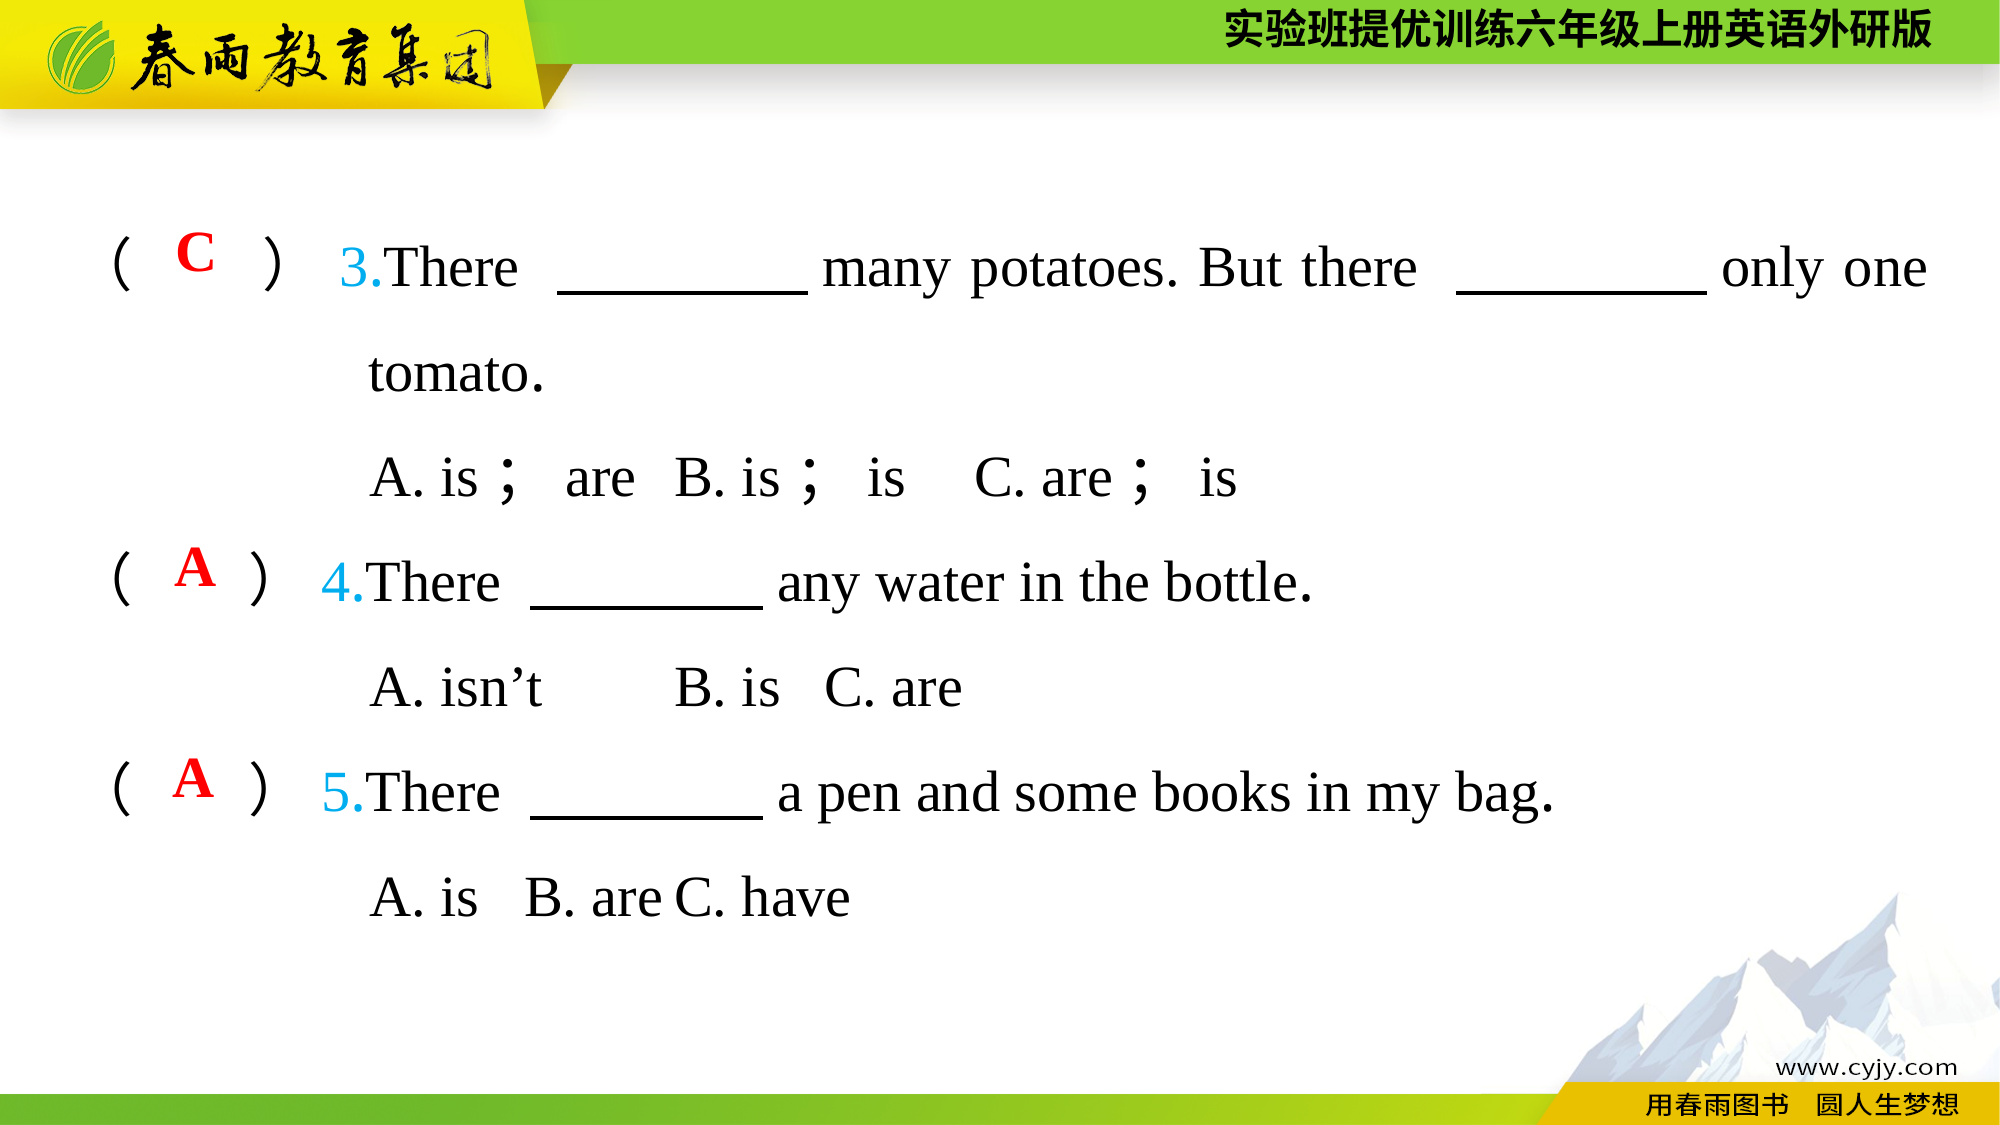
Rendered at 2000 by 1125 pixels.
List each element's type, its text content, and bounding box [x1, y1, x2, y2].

text_box A [159, 521, 232, 606]
text_box A [157, 731, 231, 816]
text_box C [161, 205, 244, 290]
list （ ）3.There many potatoes. But there only one tomato. A. is；are B. is；is C. are；is （ ）4.There any water in the bottle. A. isn’t B. is C. are （ ）5.There a pen and some books in my bag. A. is B. are C. have [59, 185, 1944, 931]
picture [0, 0, 2000, 1125]
